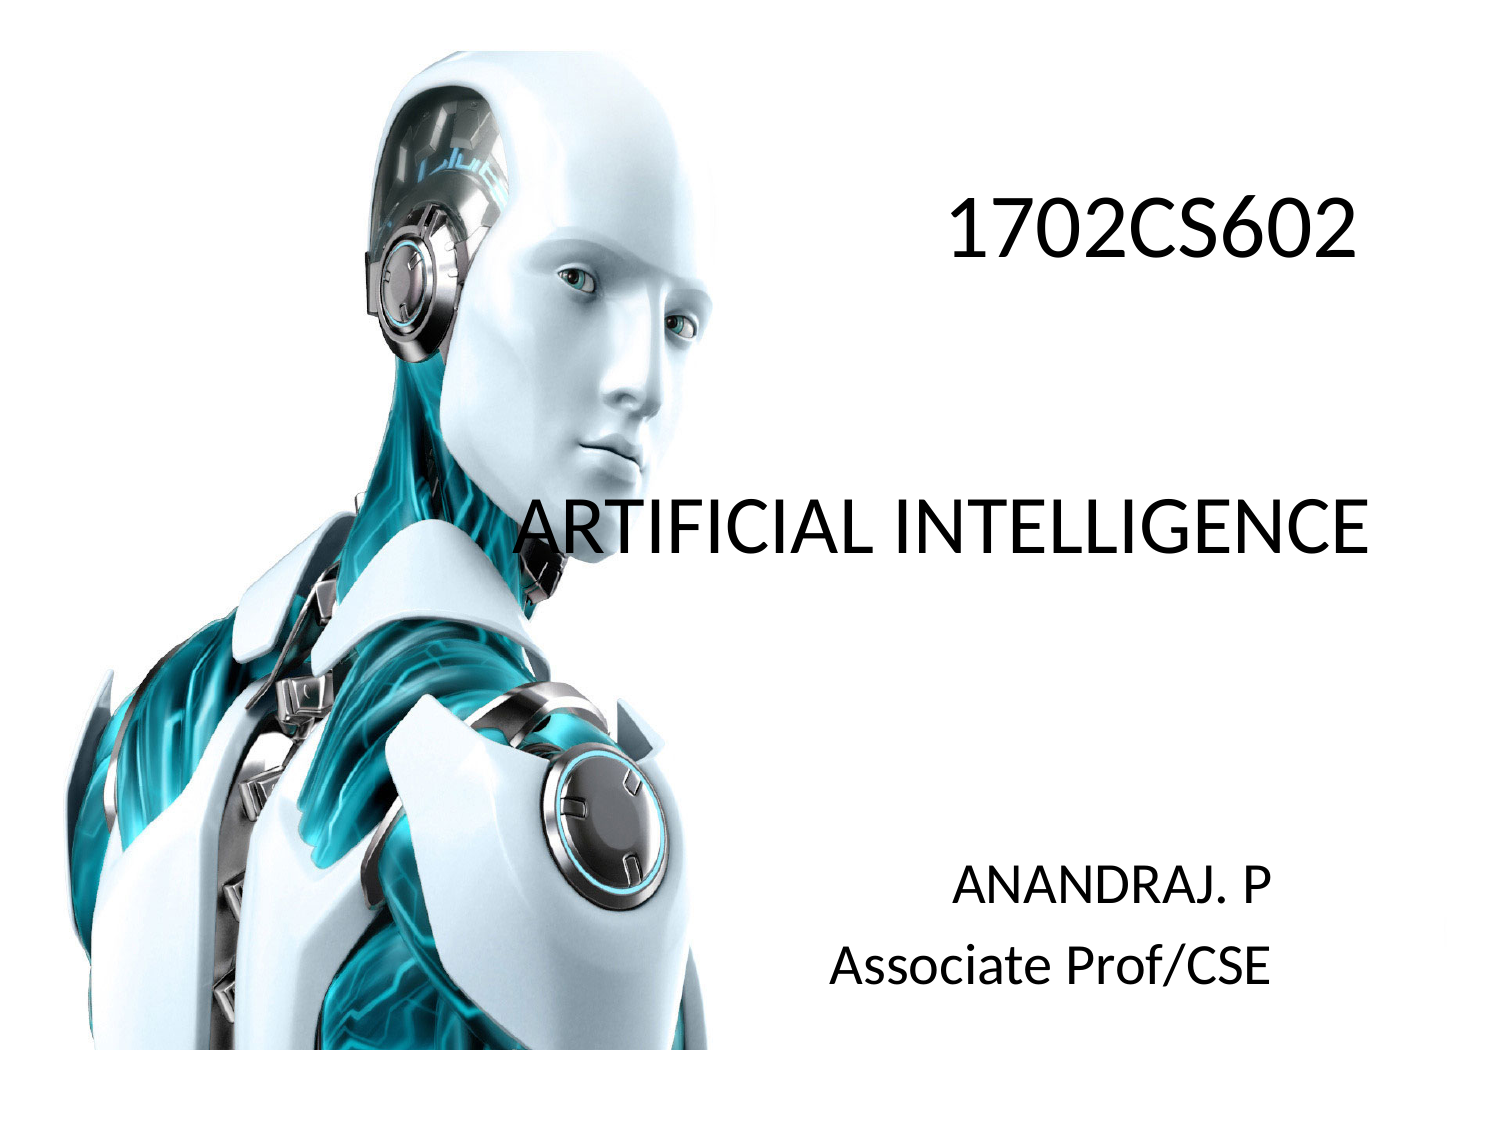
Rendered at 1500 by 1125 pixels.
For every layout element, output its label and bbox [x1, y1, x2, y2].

picture [0, 49, 1500, 1051]
picture [337, 1005, 412, 1051]
picture [409, 998, 420, 1006]
